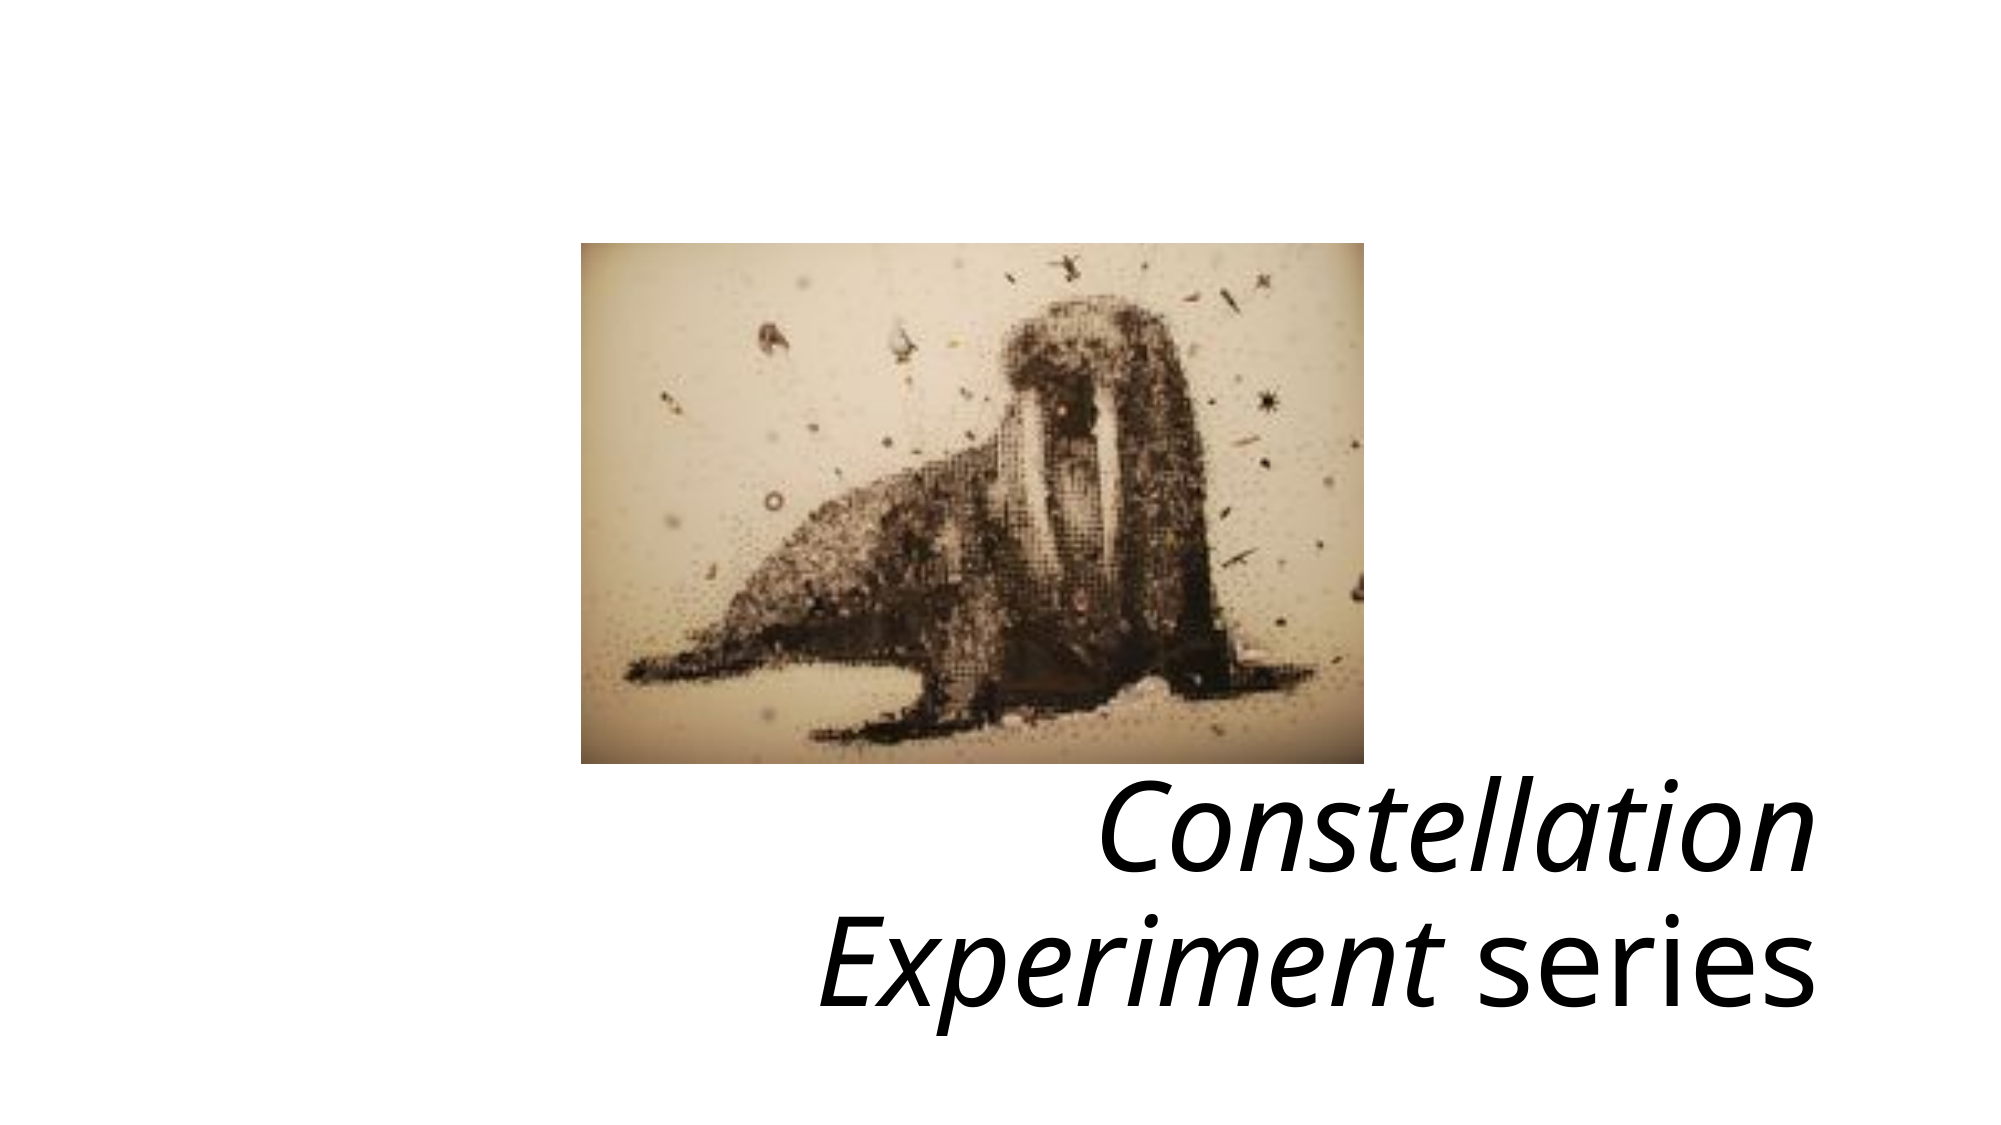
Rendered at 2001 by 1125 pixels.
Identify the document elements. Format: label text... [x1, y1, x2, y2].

title Constellation Experiment series [110, 572, 1836, 1041]
picture [581, 243, 1364, 764]
